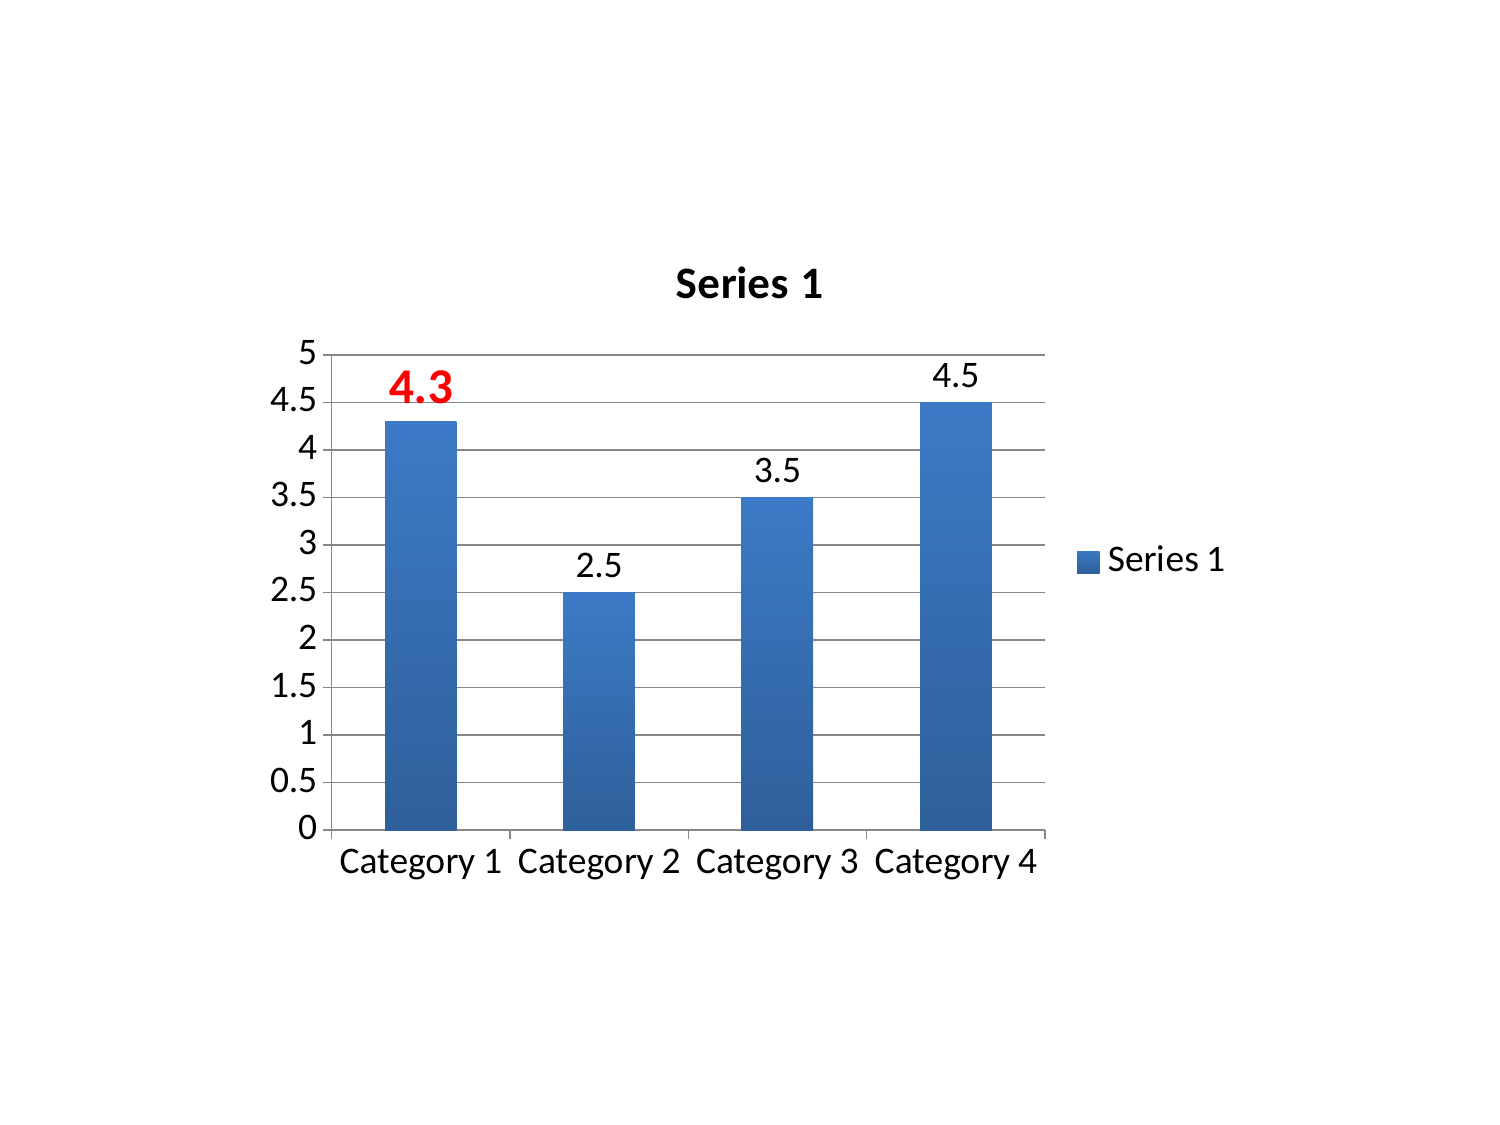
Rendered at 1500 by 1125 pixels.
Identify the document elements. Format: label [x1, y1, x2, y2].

chart [249, 228, 1251, 897]
